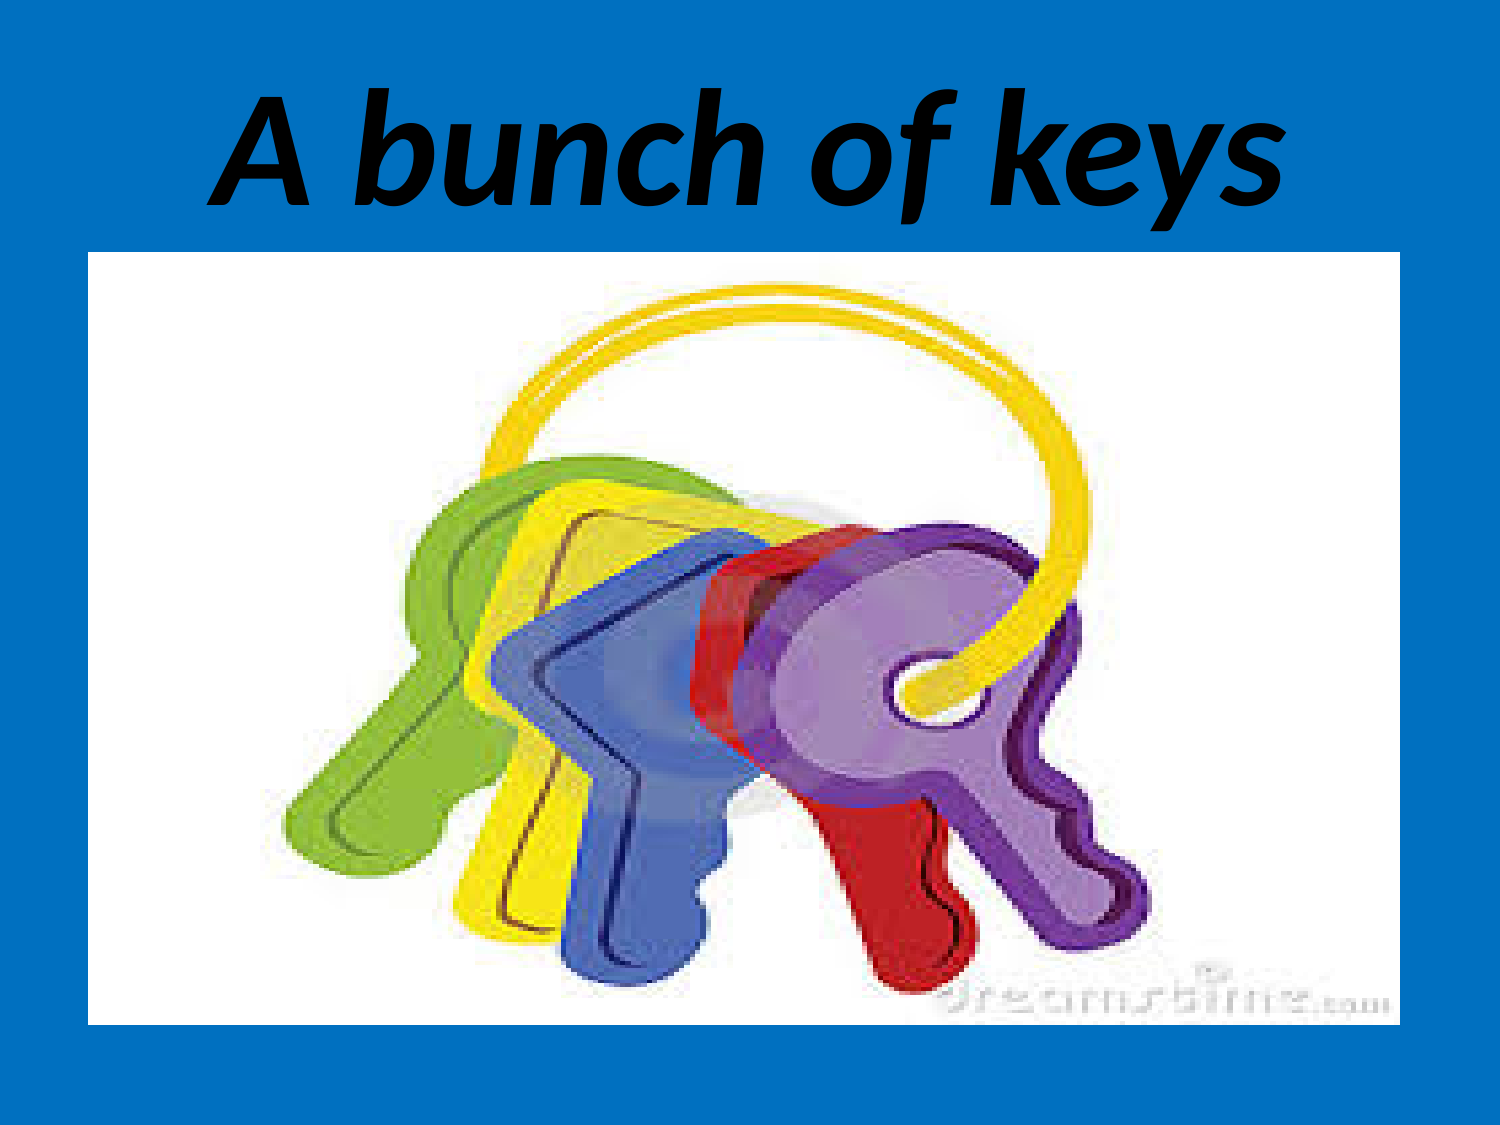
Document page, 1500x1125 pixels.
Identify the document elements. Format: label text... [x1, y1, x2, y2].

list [88, 252, 1400, 1025]
title A bunch of keys [75, 45, 1425, 233]
